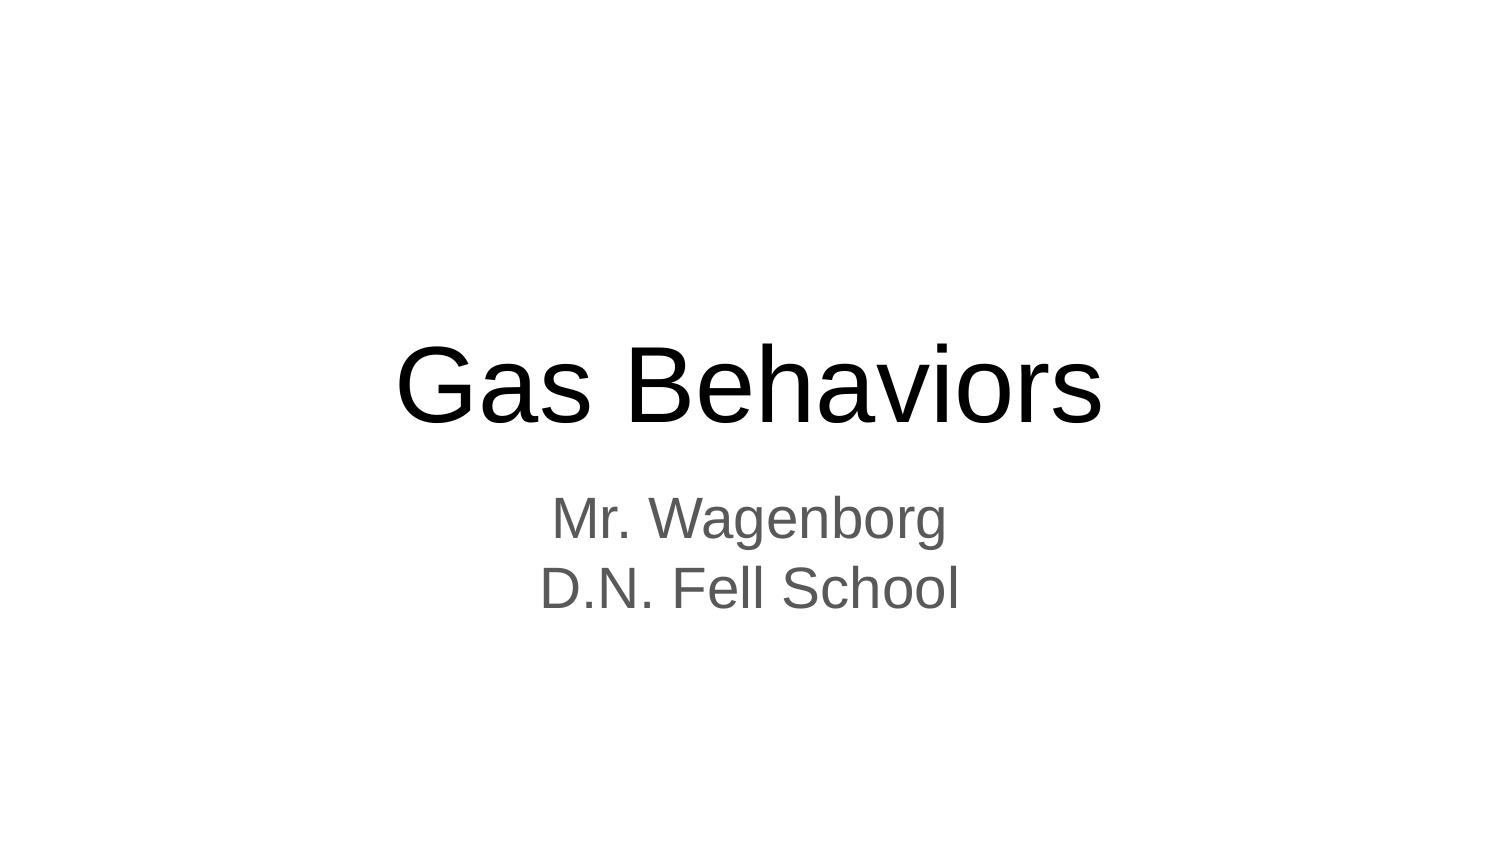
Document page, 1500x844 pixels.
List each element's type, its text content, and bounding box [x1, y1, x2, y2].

title Gas Behaviors [51, 122, 1449, 459]
subtitle Mr. Wagenborg D.N. Fell School [51, 464, 1449, 634]
